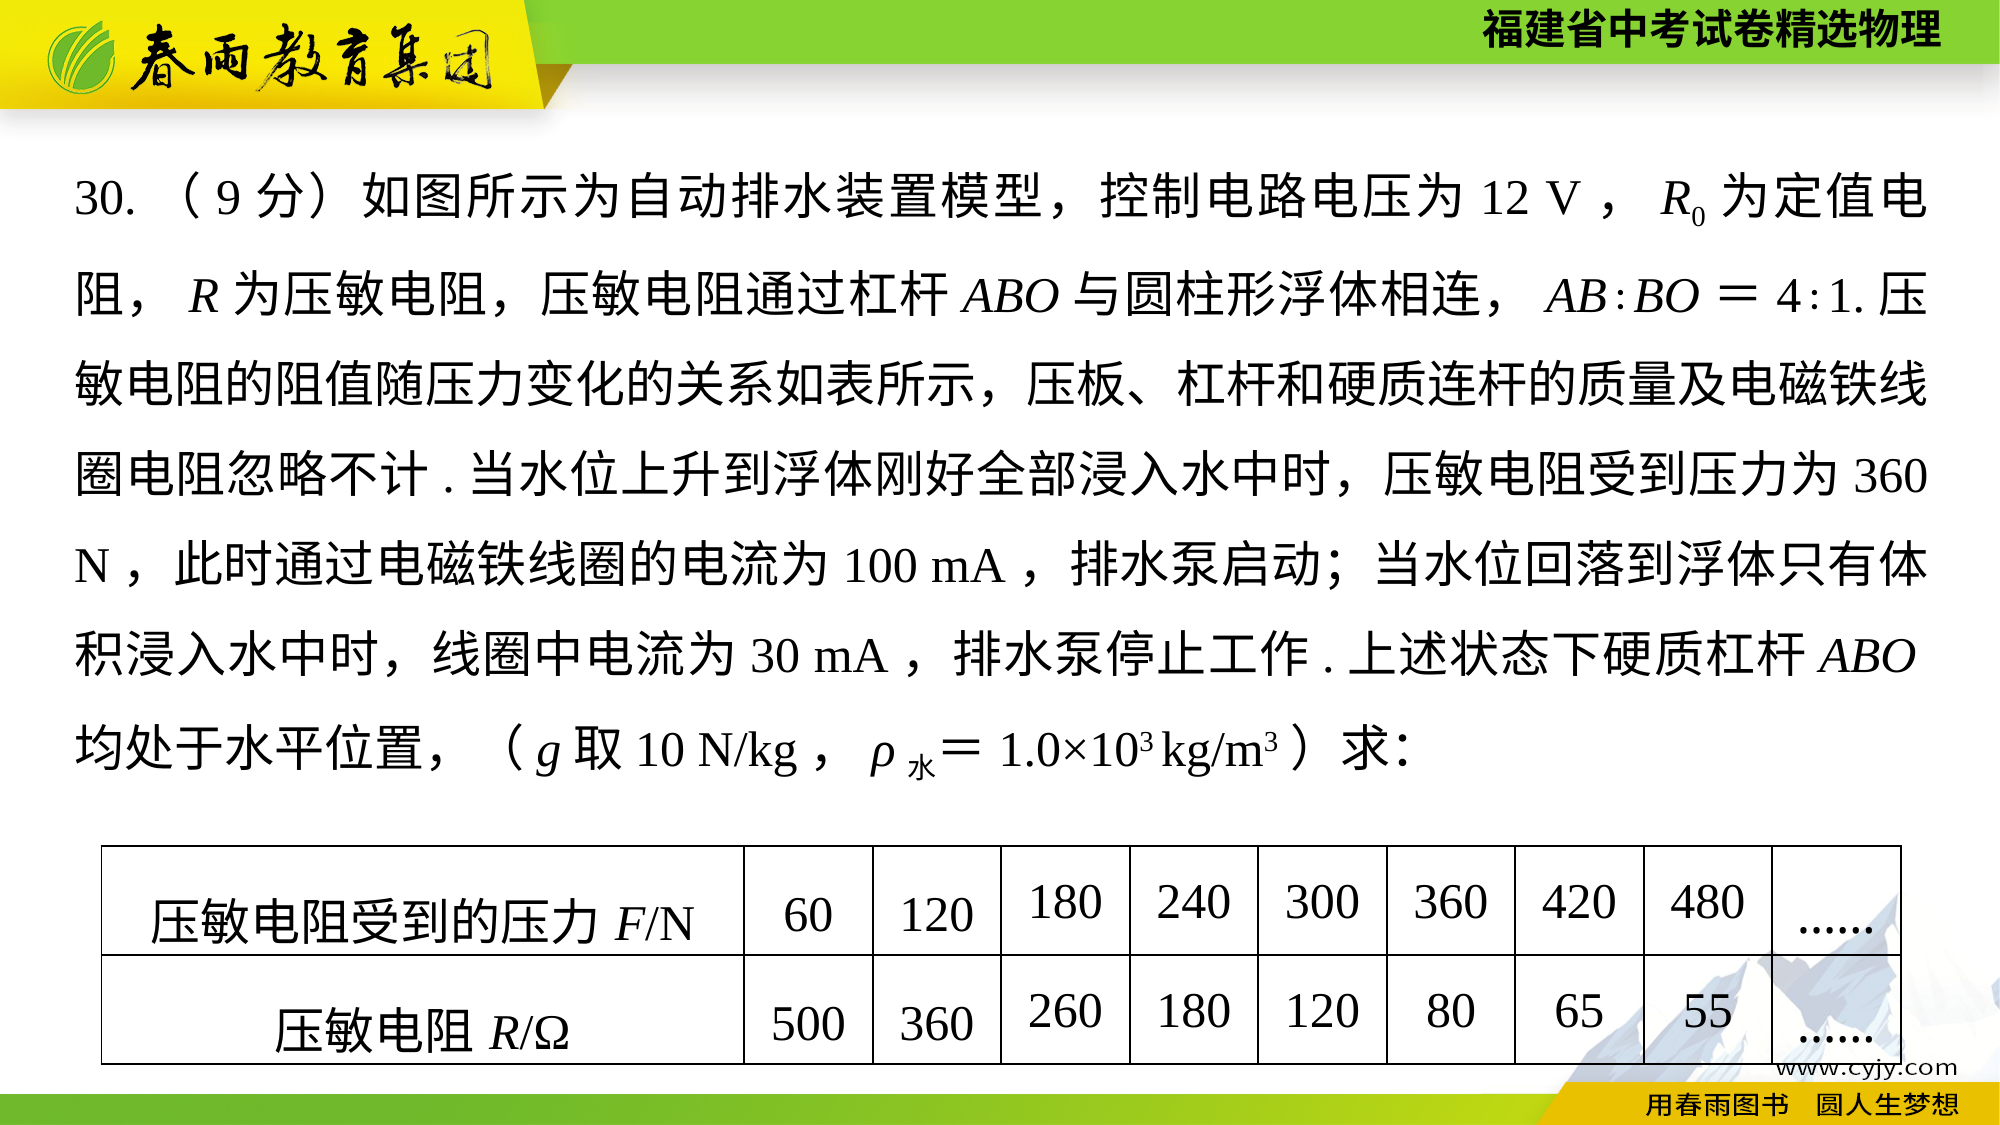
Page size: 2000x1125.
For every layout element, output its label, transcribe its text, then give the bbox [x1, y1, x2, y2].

table_header 300 [1259, 847, 1386, 954]
table_header 240 [1131, 847, 1257, 954]
table_header 180 [1002, 847, 1129, 954]
table_cell 65 [1516, 956, 1643, 1063]
table_cell 压敏电阻R/Ω [102, 956, 743, 1063]
picture [0, 0, 2000, 1125]
table_cell 260 [1002, 956, 1129, 1063]
table_cell 180 [1131, 956, 1257, 1063]
table_cell 55 [1645, 956, 1771, 1063]
table_cell 500 [745, 956, 872, 1063]
table_header …… [1773, 847, 1900, 954]
table_header 60 [745, 847, 872, 954]
table_header 480 [1645, 847, 1771, 954]
table_header 压敏电阻受到的压力F/N [102, 847, 743, 954]
table_cell …… [1773, 956, 1900, 1063]
table_header 120 [874, 847, 1000, 954]
table_cell 80 [1388, 956, 1514, 1063]
table_cell 120 [1259, 956, 1386, 1063]
table_cell 360 [874, 956, 1000, 1063]
table_header 360 [1388, 847, 1514, 954]
table_header 420 [1516, 847, 1643, 954]
